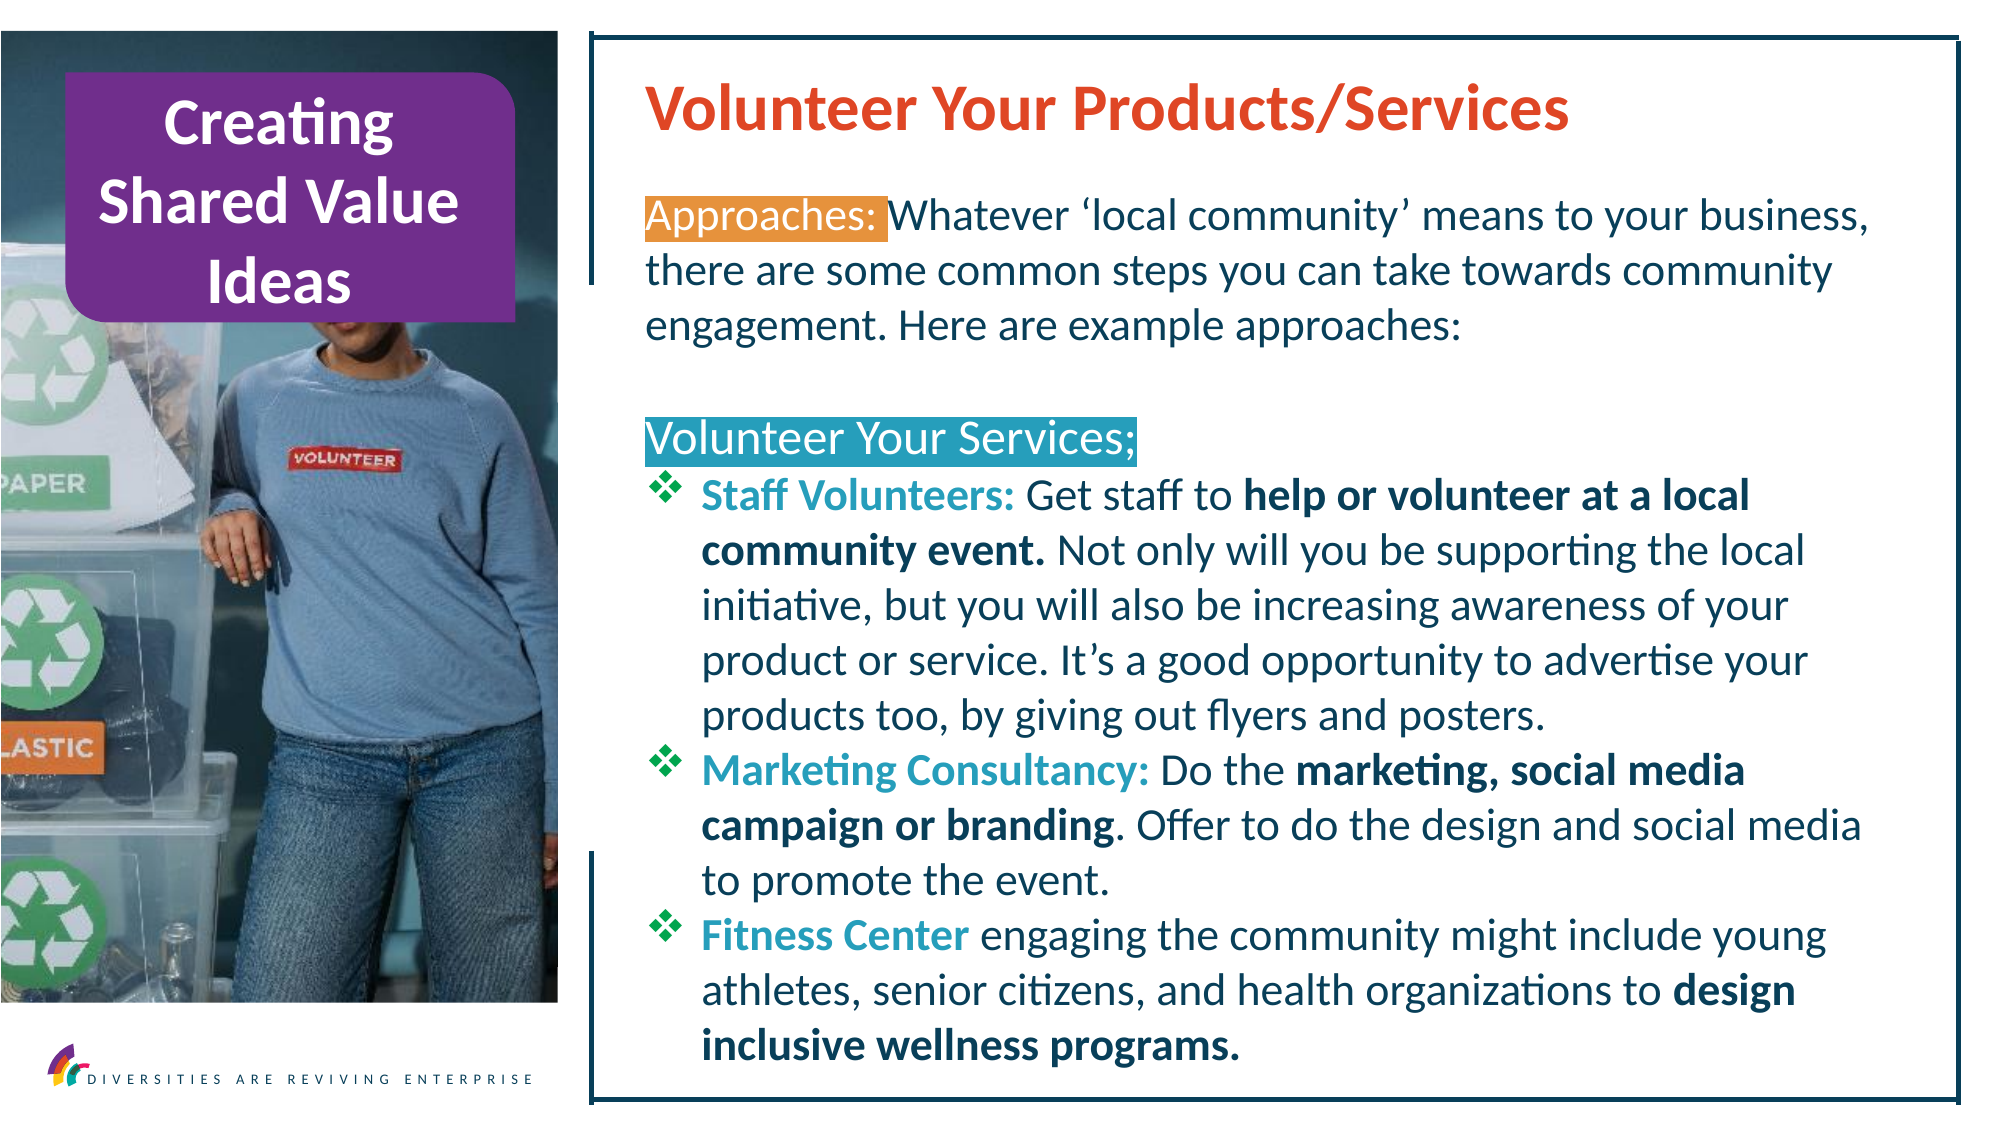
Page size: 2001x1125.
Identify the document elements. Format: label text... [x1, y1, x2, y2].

picture [1, 30, 558, 1003]
list Approaches: Whatever ‘local community’ means to your business, there are some common steps you can take towards community engagement. Here are example approaches: Volunteer Your Services; Staff Volunteers: Get staff to help or volunteer at a local community event. Not only will you be supporting the local initiative, but you will also be increasing awareness of your product or service. It’s a good opportunity to advertise your products too, by giving out flyers and posters. Marketing Consultancy: Do the marketing, social media campaign or branding. Offer to do the design and social media to promote the event. Fitness Center engaging the community might include young athletes, senior citizens, and health organizations to design inclusive wellness programs. [630, 177, 1922, 342]
list Volunteer Your Products/Services [630, 56, 1894, 113]
